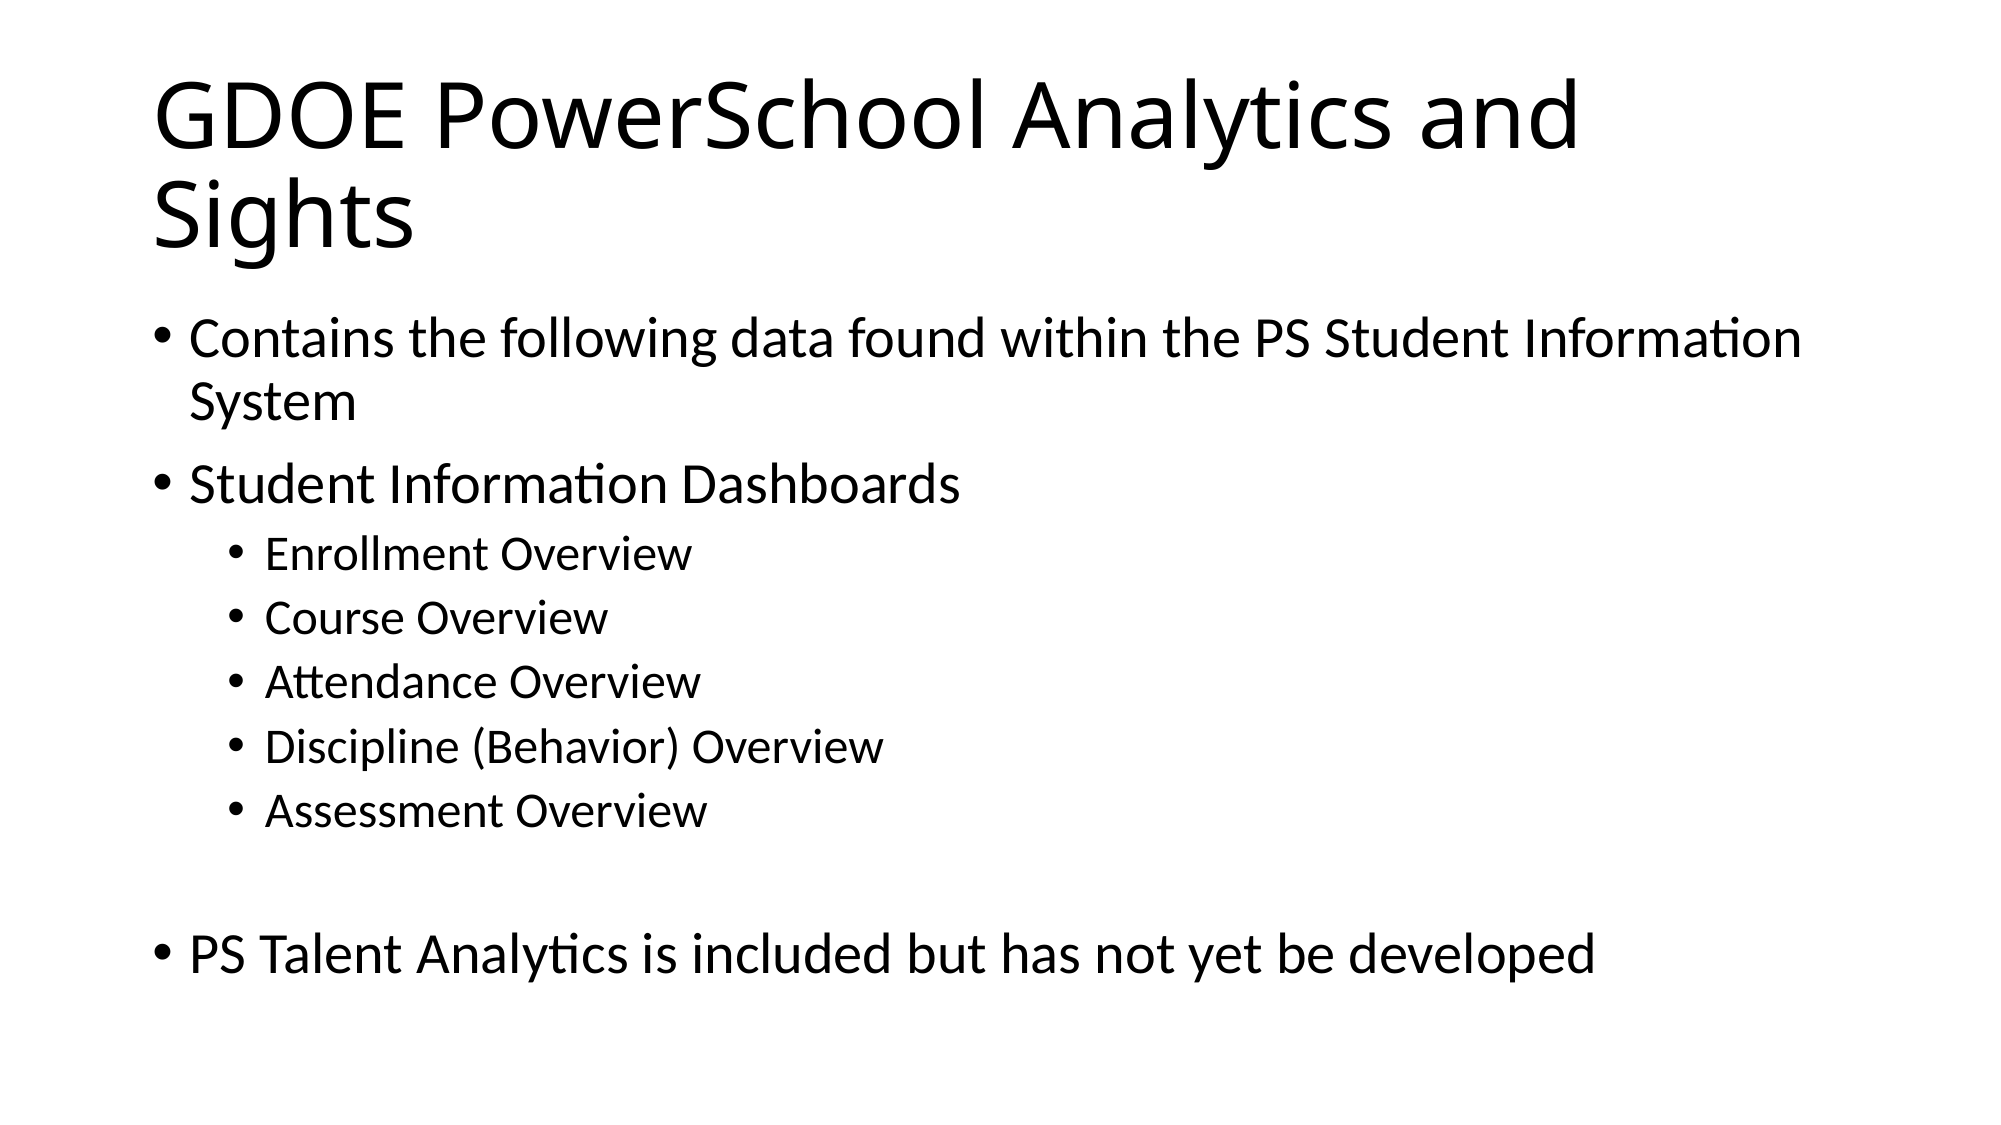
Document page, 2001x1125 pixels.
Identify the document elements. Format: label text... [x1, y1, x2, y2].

title GDOE PowerSchool Analytics and Sights [137, 59, 1863, 278]
list Contains the following data found within the PS Student Information System Student Information Dashboards Enrollment Overview Course Overview Attendance Overview Discipline (Behavior) Overview Assessment Overview PS Talent Analytics is included but has not yet be developed [137, 299, 1863, 1014]
